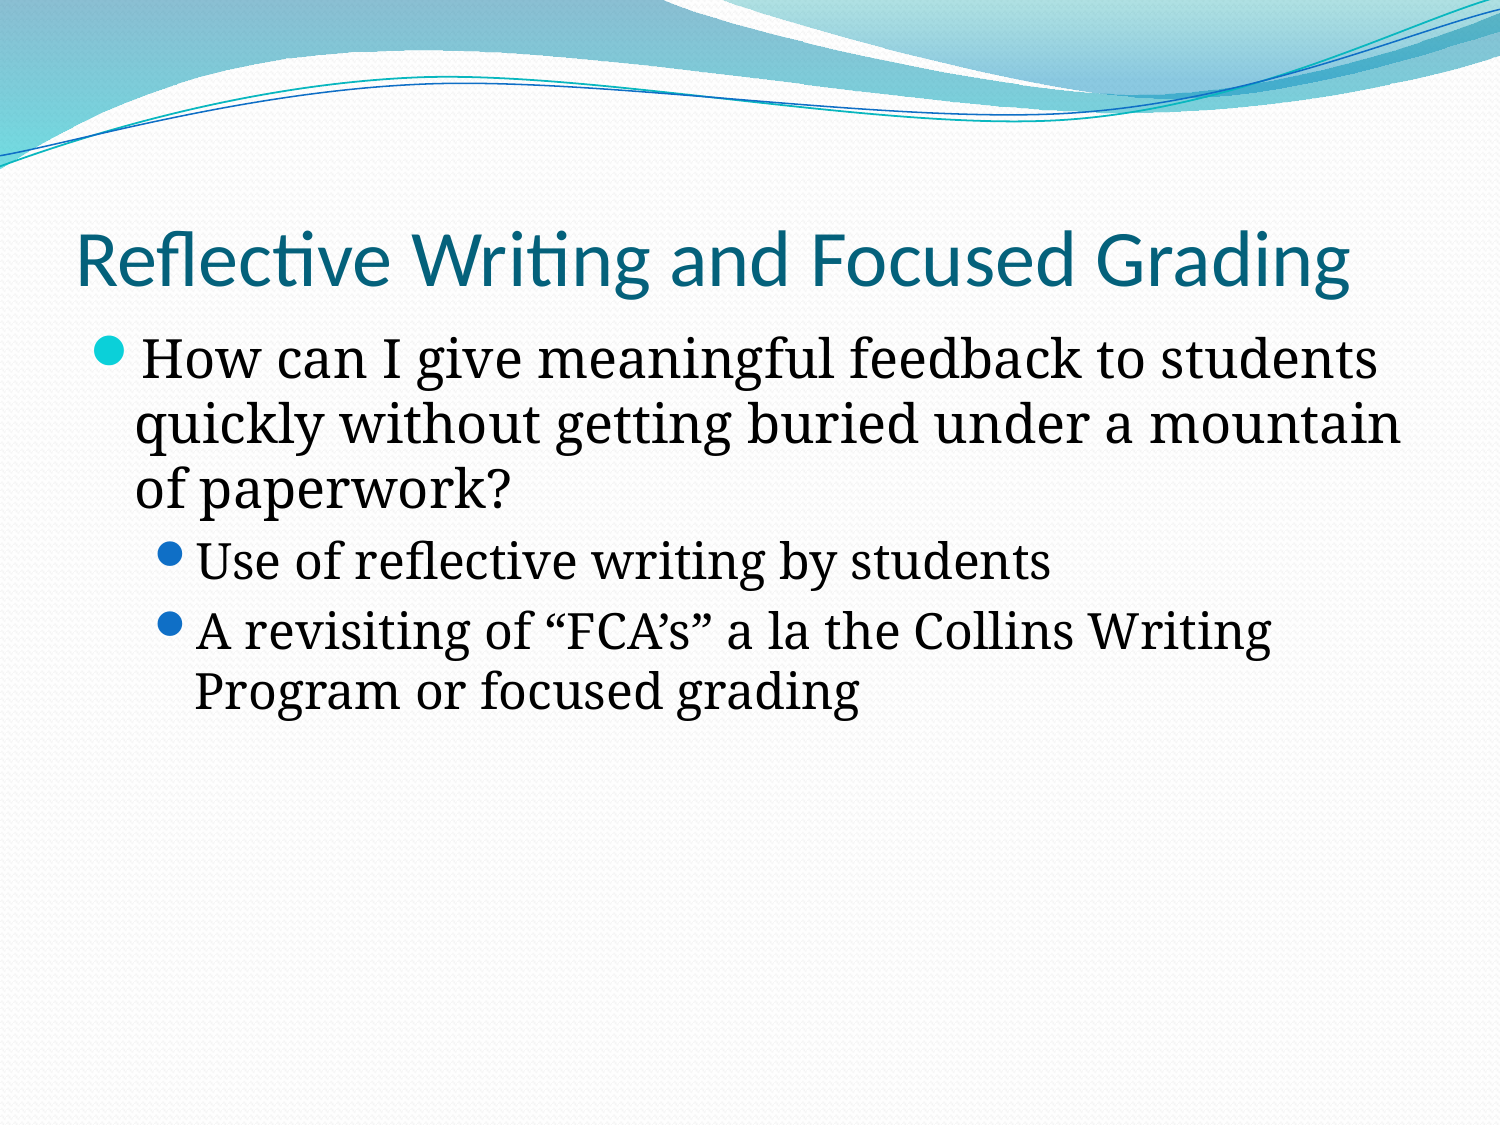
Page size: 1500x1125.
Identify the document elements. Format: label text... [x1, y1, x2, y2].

title Reflective Writing and Focused Grading [75, 115, 1425, 303]
list How can I give meaningful feedback to students quickly without getting buried under a mountain of paperwork? Use of reflective writing by students A revisiting of “FCA’s” a la the Collins Writing Program or focused grading [75, 317, 1425, 1038]
